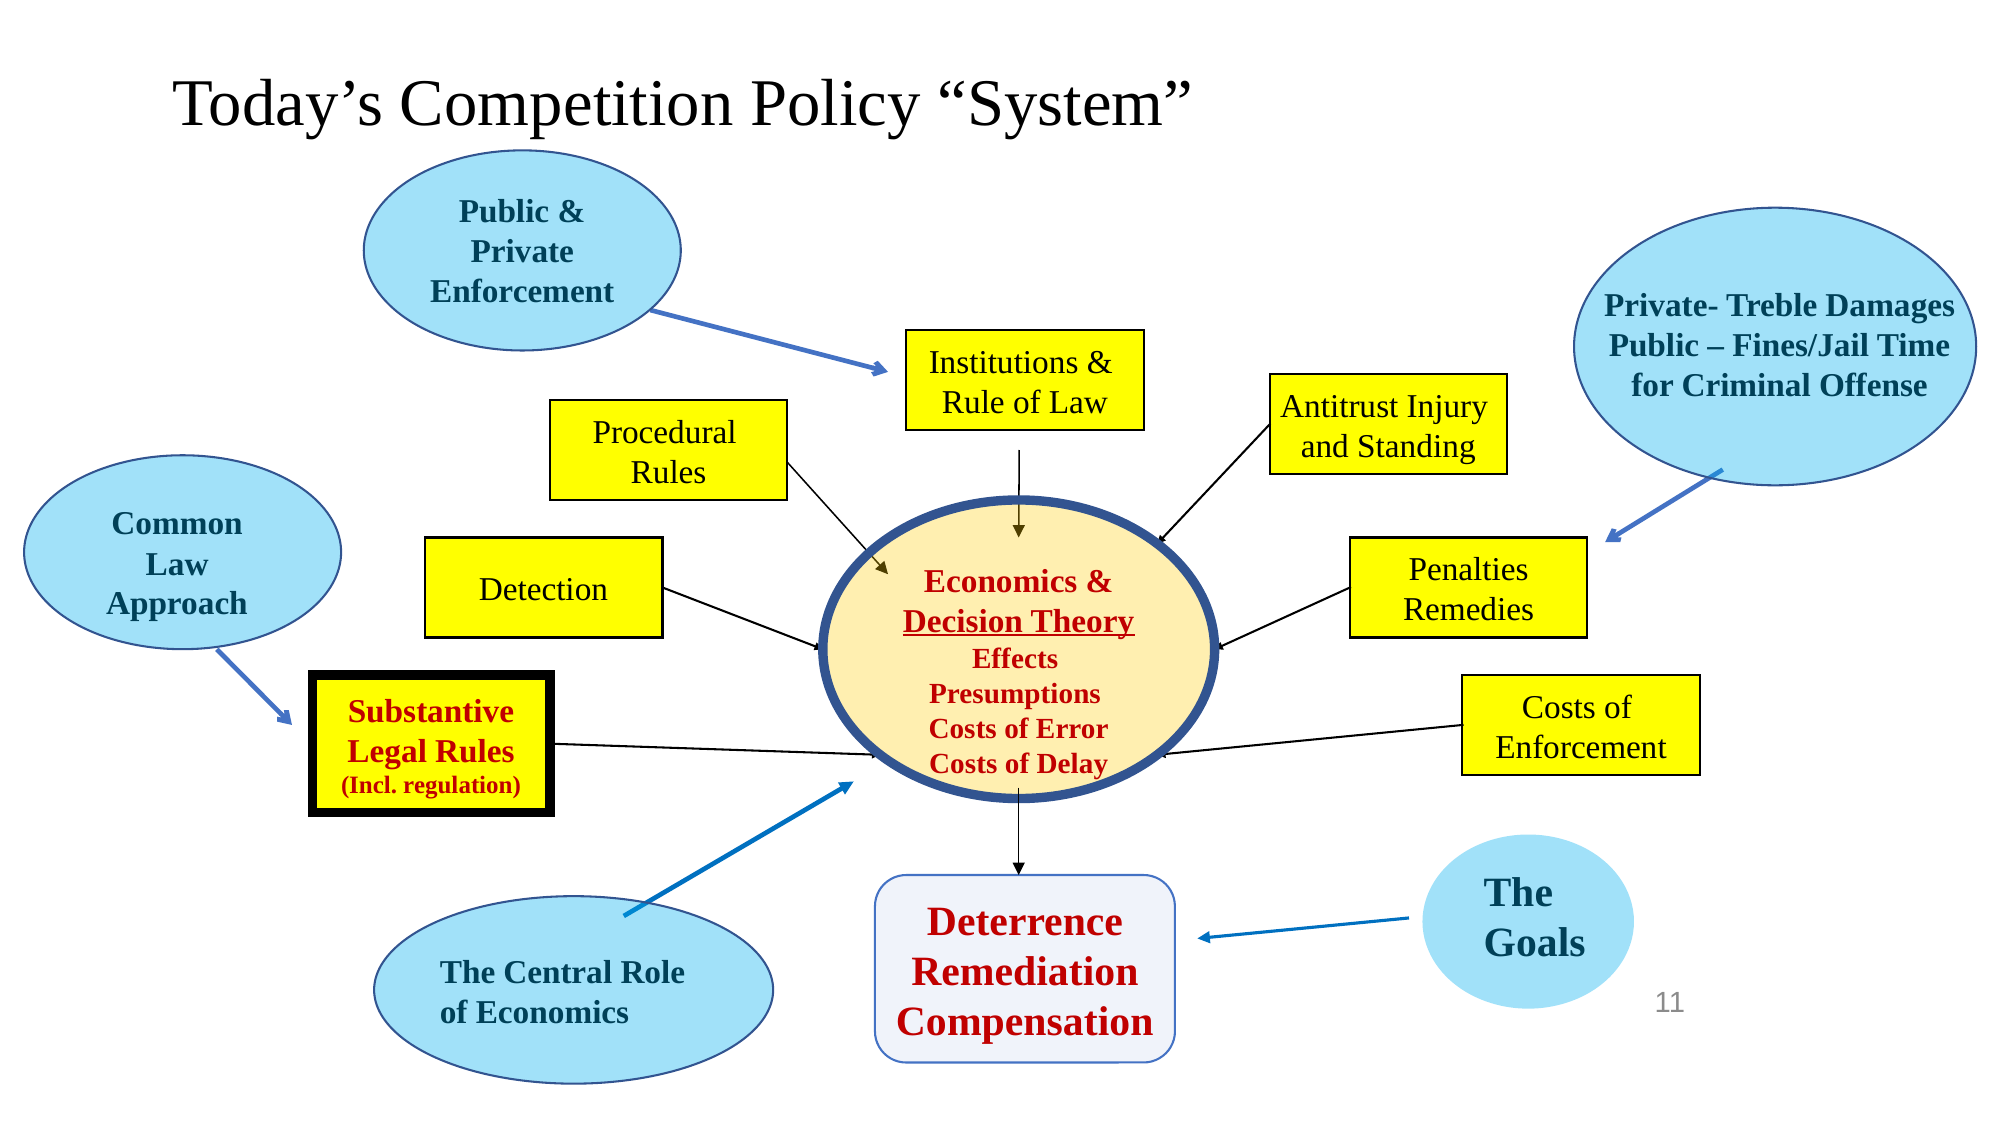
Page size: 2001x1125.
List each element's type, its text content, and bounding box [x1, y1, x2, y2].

text_box Procedural Rules [549, 399, 788, 500]
text_box [1421, 833, 1636, 1010]
text_box Economics & Decision Theory Effects Presumptions Costs of Error Costs of Delay [821, 498, 1216, 800]
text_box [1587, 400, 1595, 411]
title Today’s Competition Policy “System” [157, 41, 1804, 167]
text_box [362, 149, 682, 352]
text_box [1012, 787, 1025, 875]
text_box [373, 895, 775, 1085]
text_box [1573, 206, 1978, 487]
text_box Institutions & Rule of Law [906, 330, 1144, 431]
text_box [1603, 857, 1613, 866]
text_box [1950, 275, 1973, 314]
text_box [1197, 917, 1409, 939]
text_box Penalties Remedies [1349, 537, 1588, 638]
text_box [650, 310, 888, 372]
text_box [23, 454, 343, 651]
text_box Deterrence Remediation Compensation [874, 875, 1175, 1063]
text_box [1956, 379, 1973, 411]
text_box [623, 781, 854, 916]
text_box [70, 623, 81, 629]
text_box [216, 649, 293, 725]
text_box Antitrust Injury and Standing [1269, 374, 1508, 475]
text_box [549, 743, 881, 755]
text_box Detection [424, 537, 663, 638]
text_box Substantive Legal Rules (Incl. regulation) [312, 674, 550, 813]
slide_number 11 [1350, 962, 1700, 1041]
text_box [1157, 724, 1463, 755]
text_box Costs of Enforcement [1462, 675, 1700, 775]
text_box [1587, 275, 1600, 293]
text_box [662, 587, 823, 650]
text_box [1157, 424, 1270, 544]
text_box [1605, 469, 1723, 542]
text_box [1214, 587, 1350, 650]
